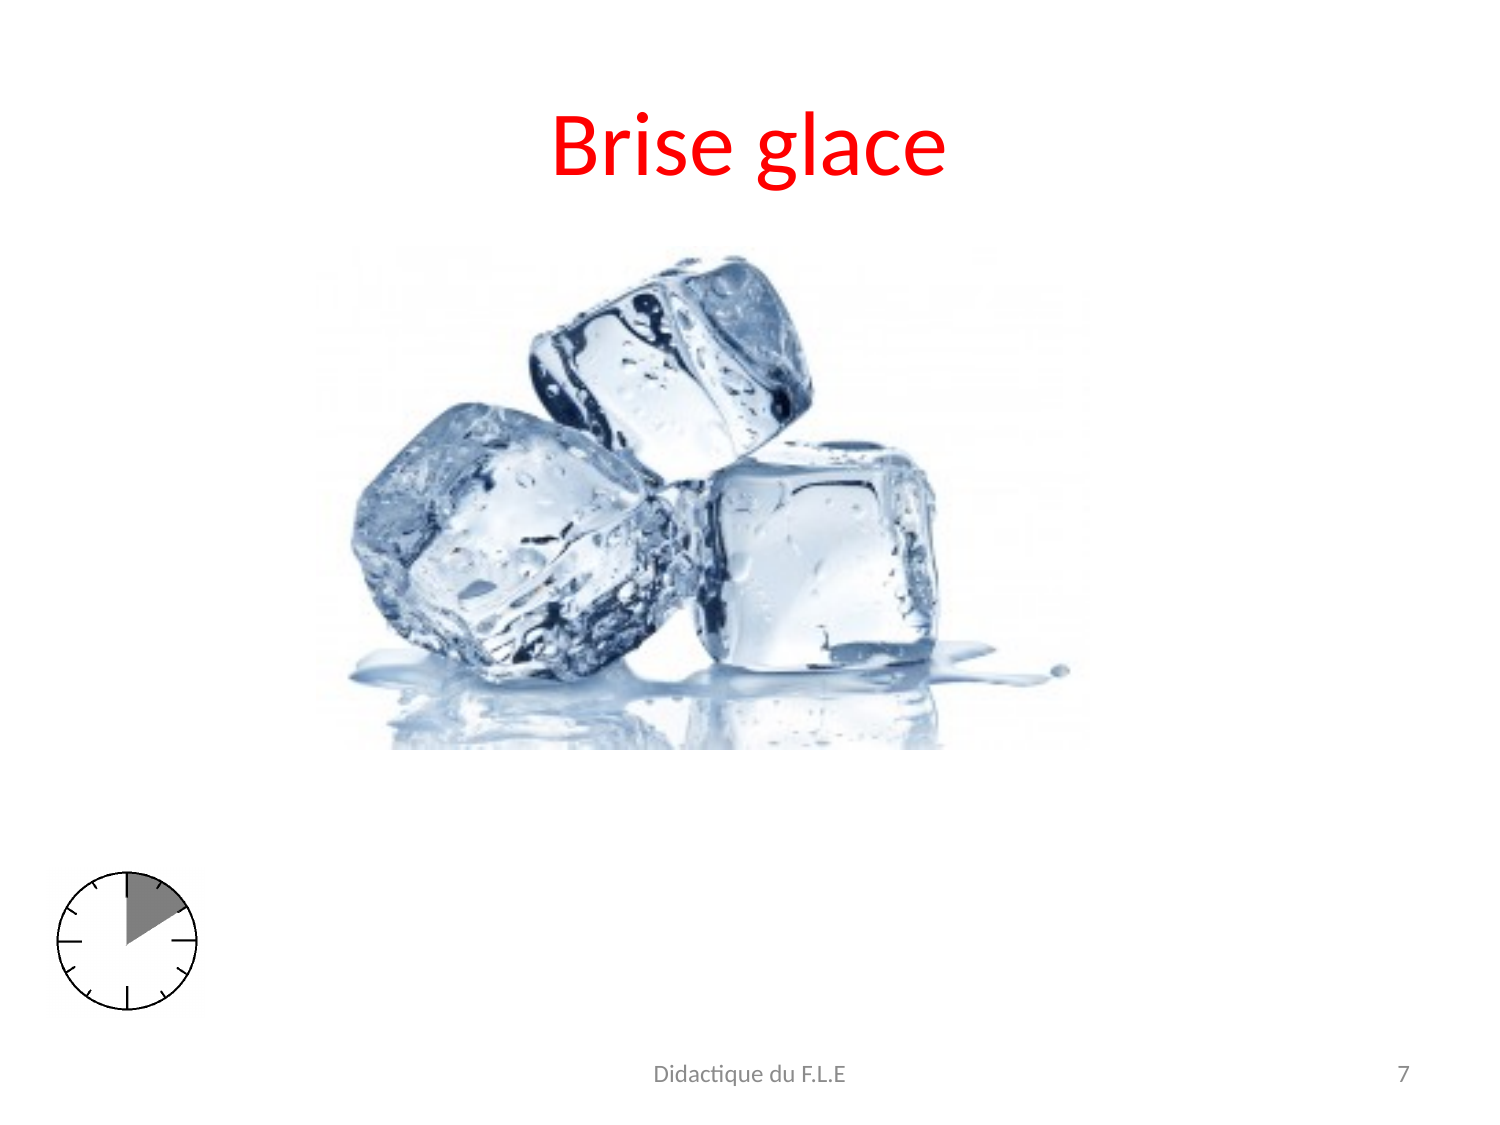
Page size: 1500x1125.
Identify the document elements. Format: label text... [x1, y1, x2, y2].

slide_number 7 [1074, 1042, 1425, 1103]
title Brise glace [75, 45, 1425, 233]
picture [316, 245, 1091, 751]
picture [46, 866, 205, 1018]
footer Didactique du F.L.E [512, 1042, 988, 1103]
